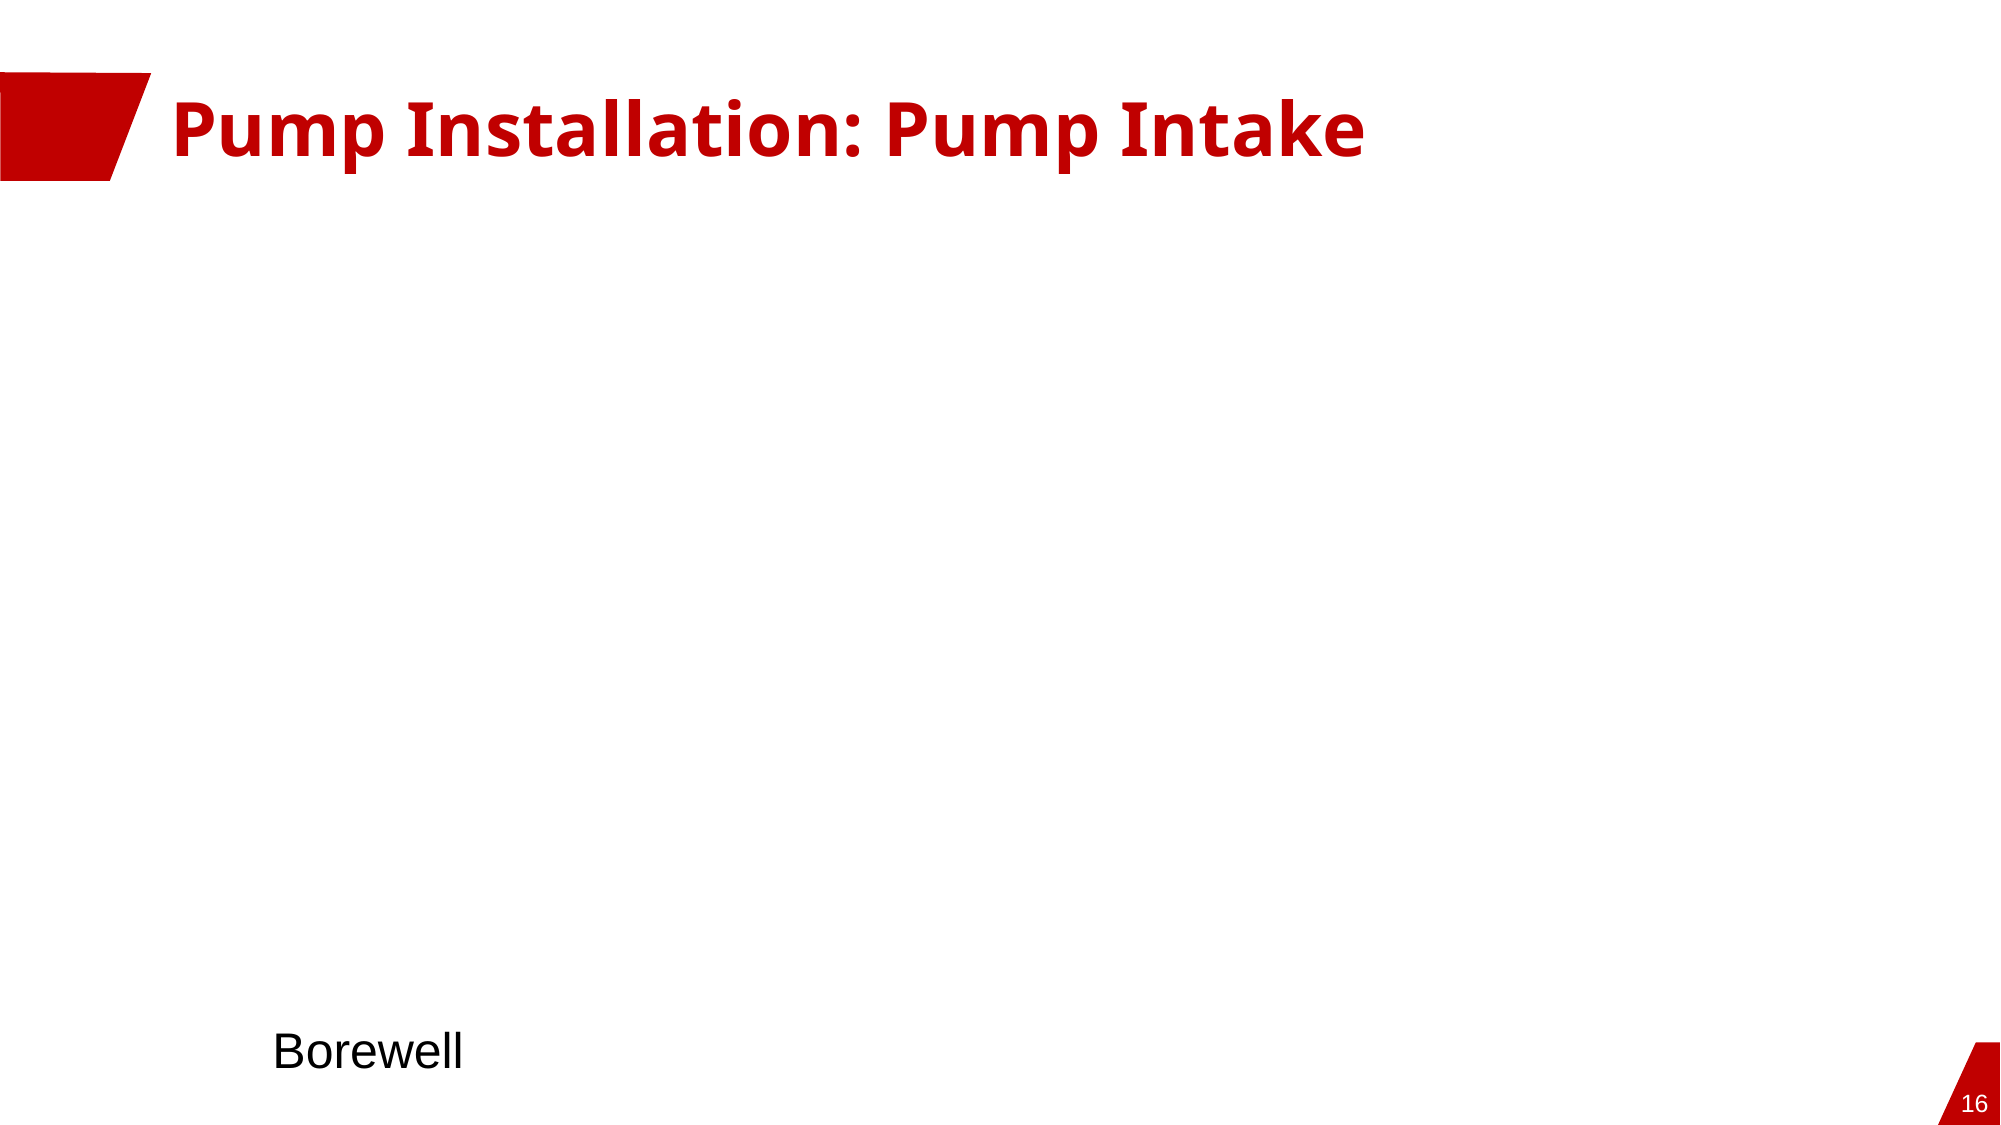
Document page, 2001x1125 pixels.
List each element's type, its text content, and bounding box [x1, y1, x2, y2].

text_box Borewell [56, 1010, 681, 1105]
slide_number 16 [1662, 1080, 2000, 1125]
title Pump Installation: Pump Intake [158, 67, 1885, 198]
